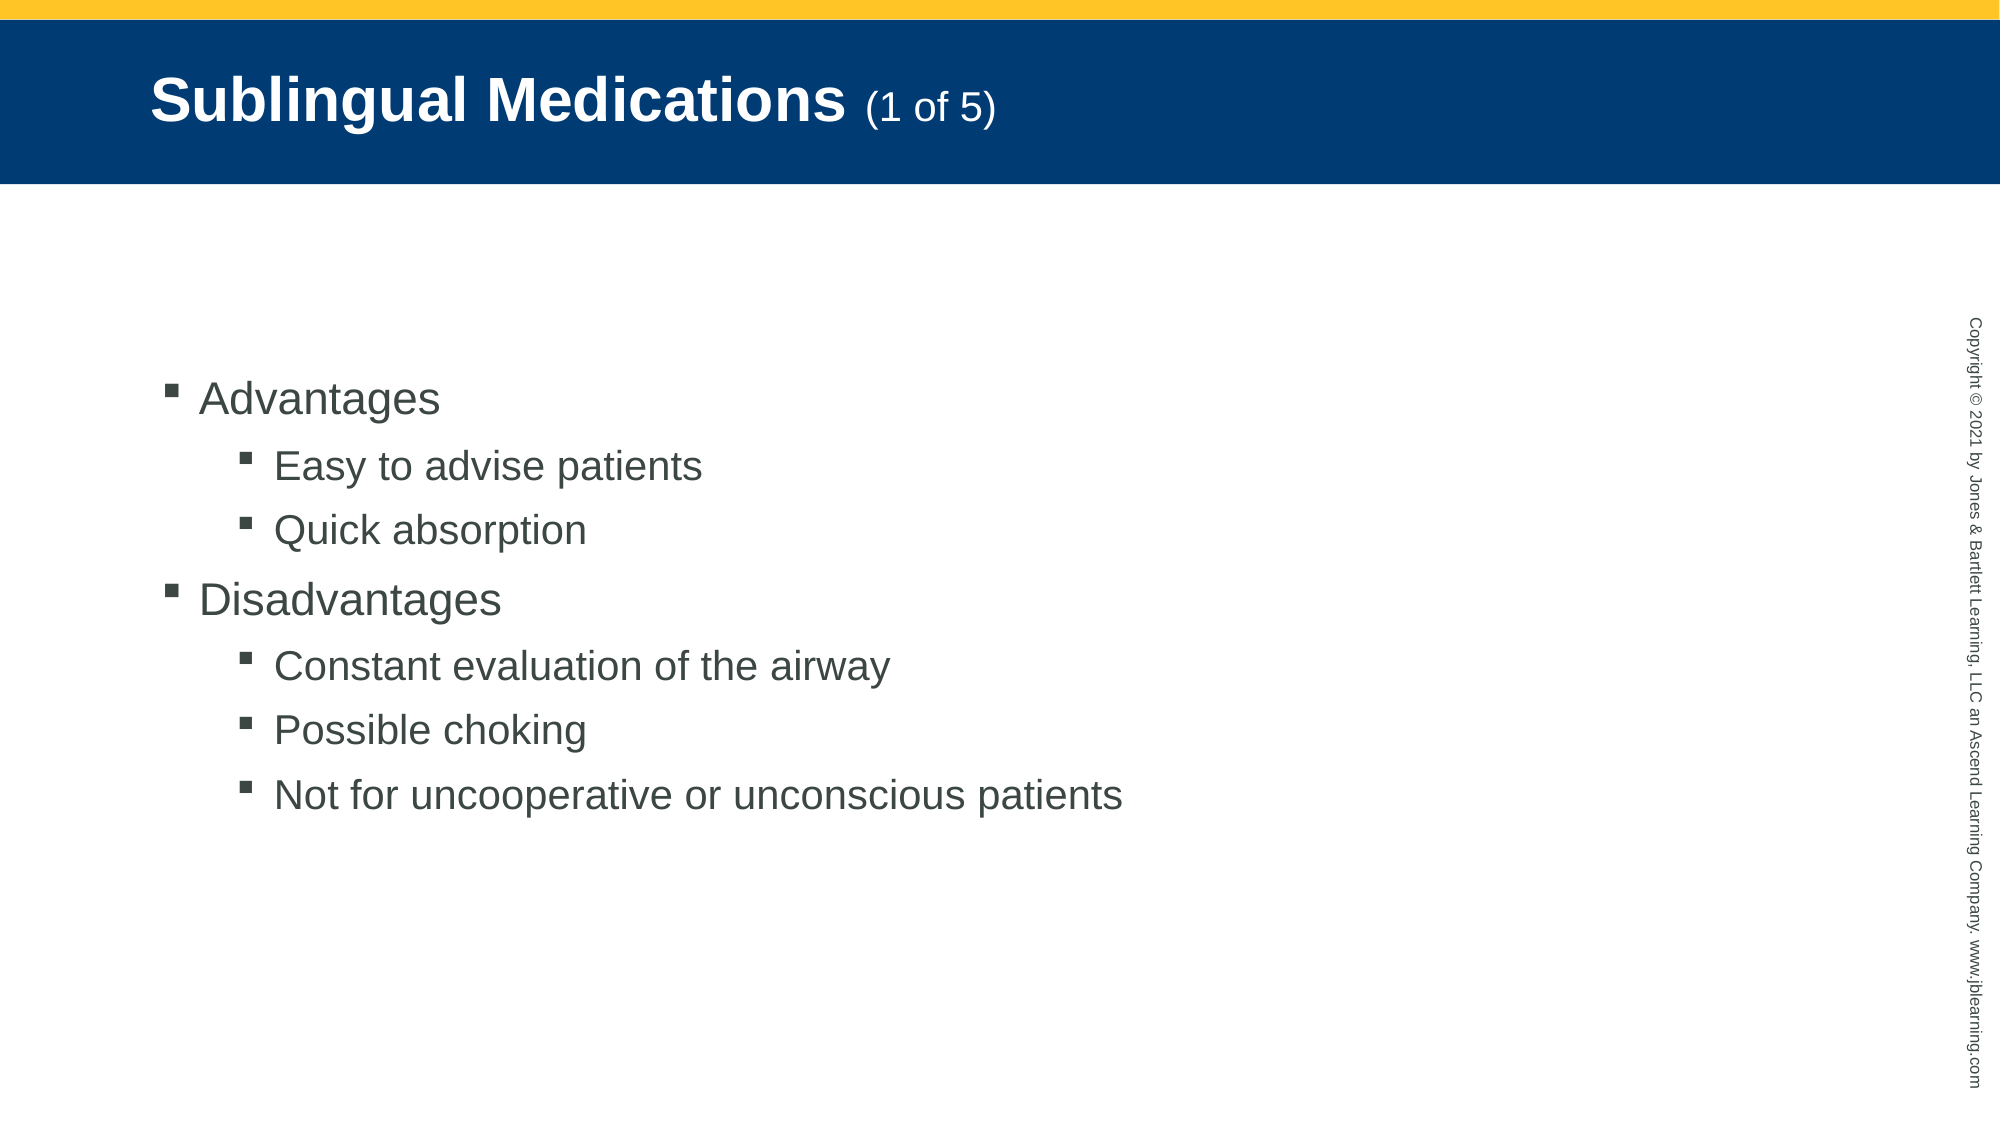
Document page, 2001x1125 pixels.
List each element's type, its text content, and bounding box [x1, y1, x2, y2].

list Advantages Easy to advise patients Quick absorption Disadvantages Constant evaluation of the airway Possible choking Not for uncooperative or unconscious patients [146, 361, 1859, 1016]
title Sublingual Medications (1 of 5) [0, 19, 2000, 185]
